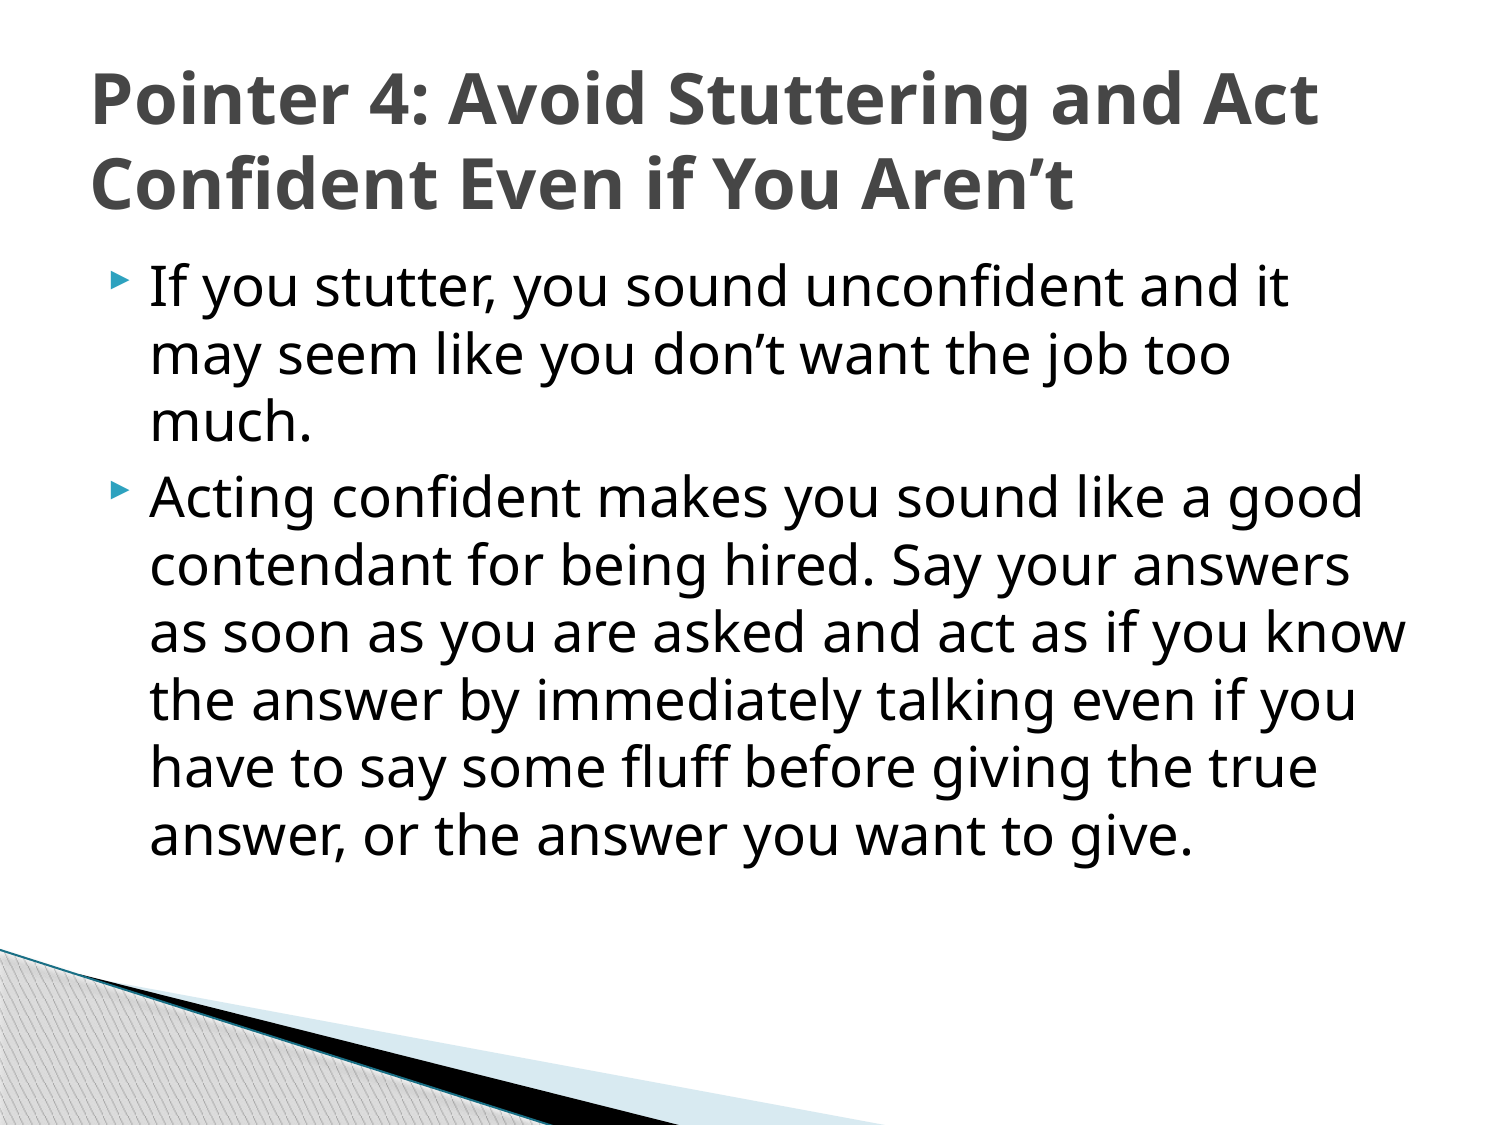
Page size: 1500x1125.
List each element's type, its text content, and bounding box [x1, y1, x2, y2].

list If you stutter, you sound unconfident and it may seem like you don’t want the job too much. Acting confident makes you sound like a good contendant for being hired. Say your answers as soon as you are asked and act as if you know the answer by immediately talking even if you have to say some fluff before giving the true answer, or the answer you want to give. [75, 243, 1425, 986]
title Pointer 4: Avoid Stuttering and Act Confident Even if You Aren’t [75, 45, 1425, 233]
